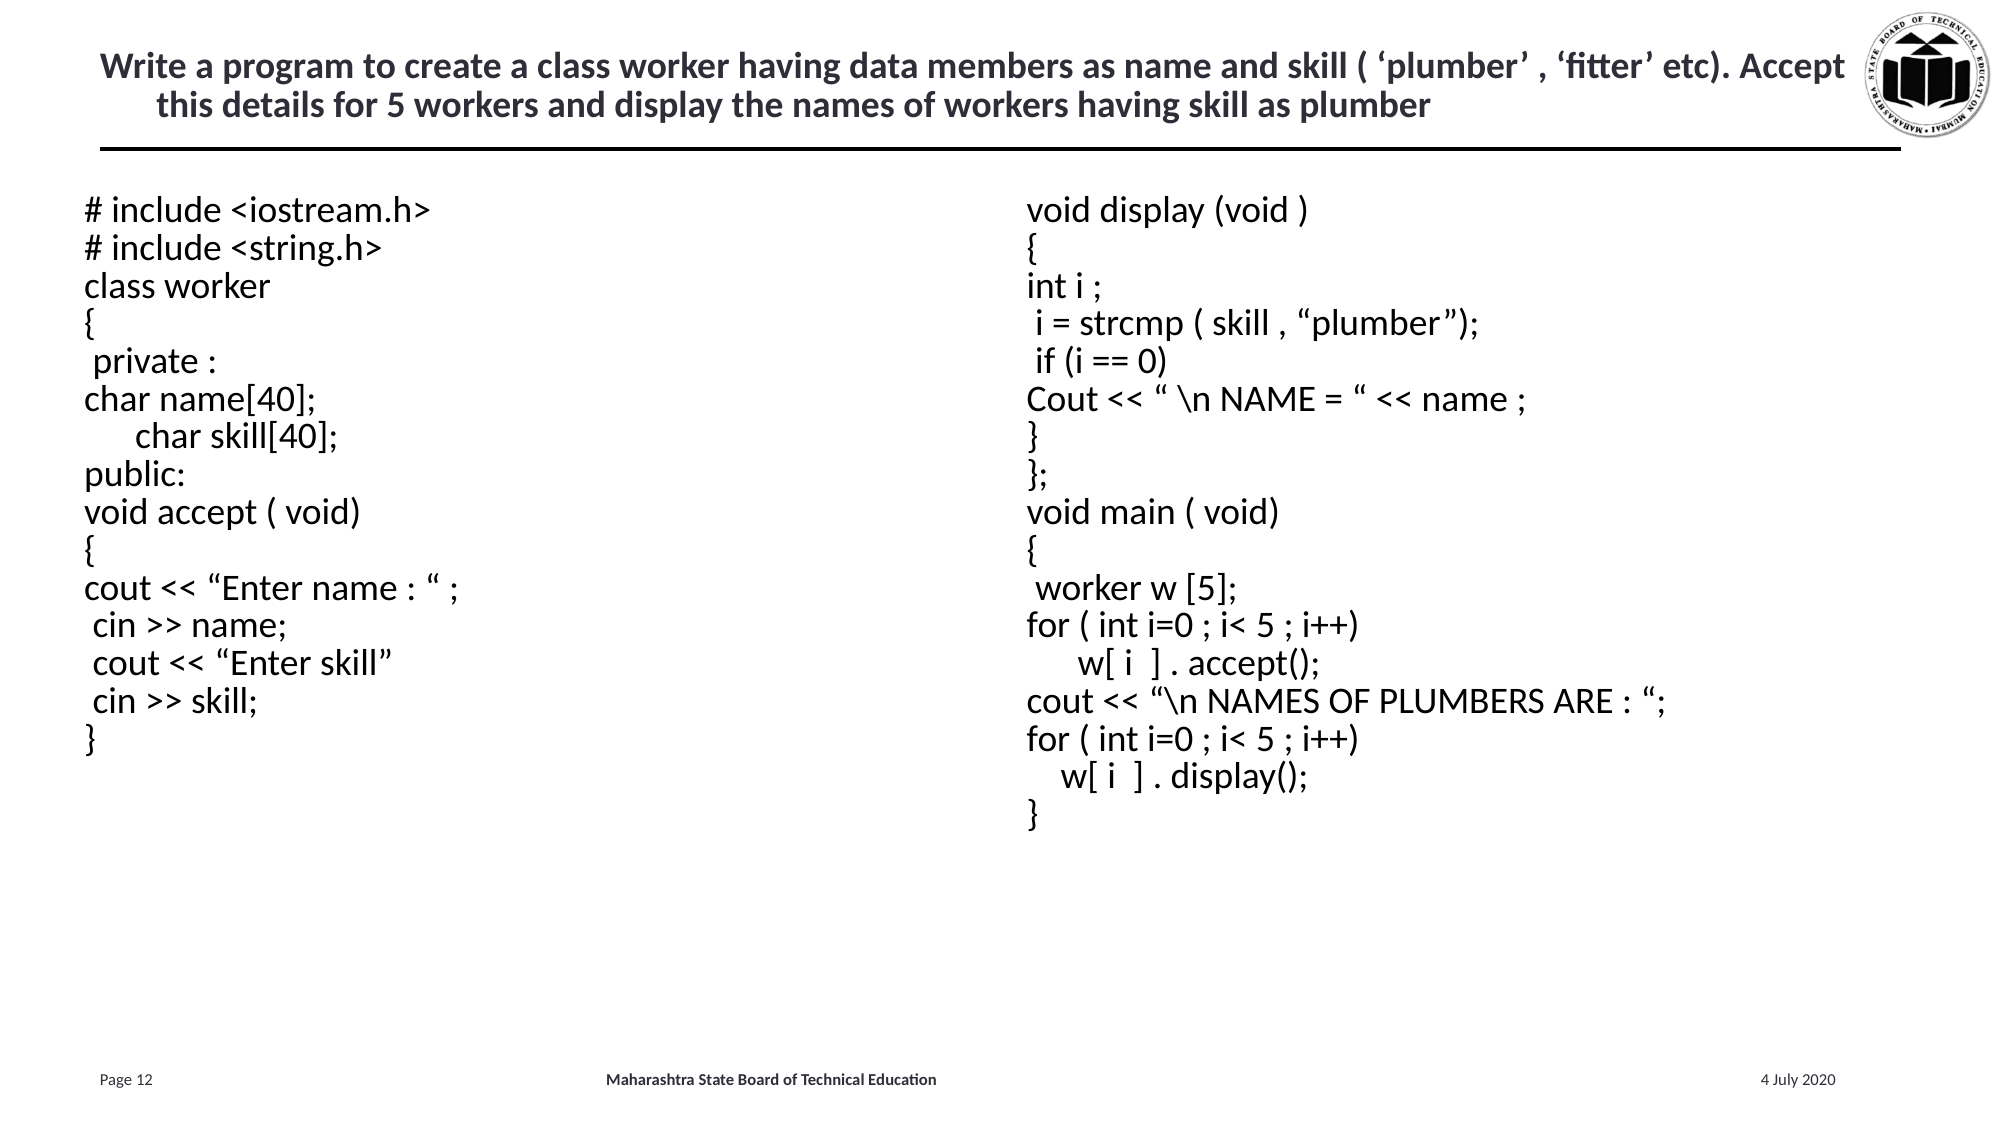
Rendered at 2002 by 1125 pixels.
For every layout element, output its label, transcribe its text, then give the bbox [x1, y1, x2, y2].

title Write a program to create a class worker having data members as name and skill ( ‘plumber’ , ‘fitter’ etc). Accept this details for 5 workers and display the names of workers having skill as plumber [100, 48, 1860, 146]
picture [1852, 0, 2001, 149]
table_header void display (void ) { int i ; i = strcmp ( skill , “plumber”); if (i == 0) Cout << “ \n NAME = “ << name ; } }; void main ( void) { worker w [5]; for ( int i=0 ; i< 5 ; i++) w[ i ] . accept(); cout << “\n NAMES OF PLUMBERS ARE : “; for ( int i=0 ; i< 5 ; i++) w[ i ] . display(); } [1012, 187, 1954, 1041]
table_header # include <iostream.h> # include <string.h> class worker { private : char name[40]; char skill[40]; public: void accept ( void) { cout << “Enter name : “ ; cin >> name; cout << “Enter skill” cin >> skill; } [69, 187, 1012, 1041]
